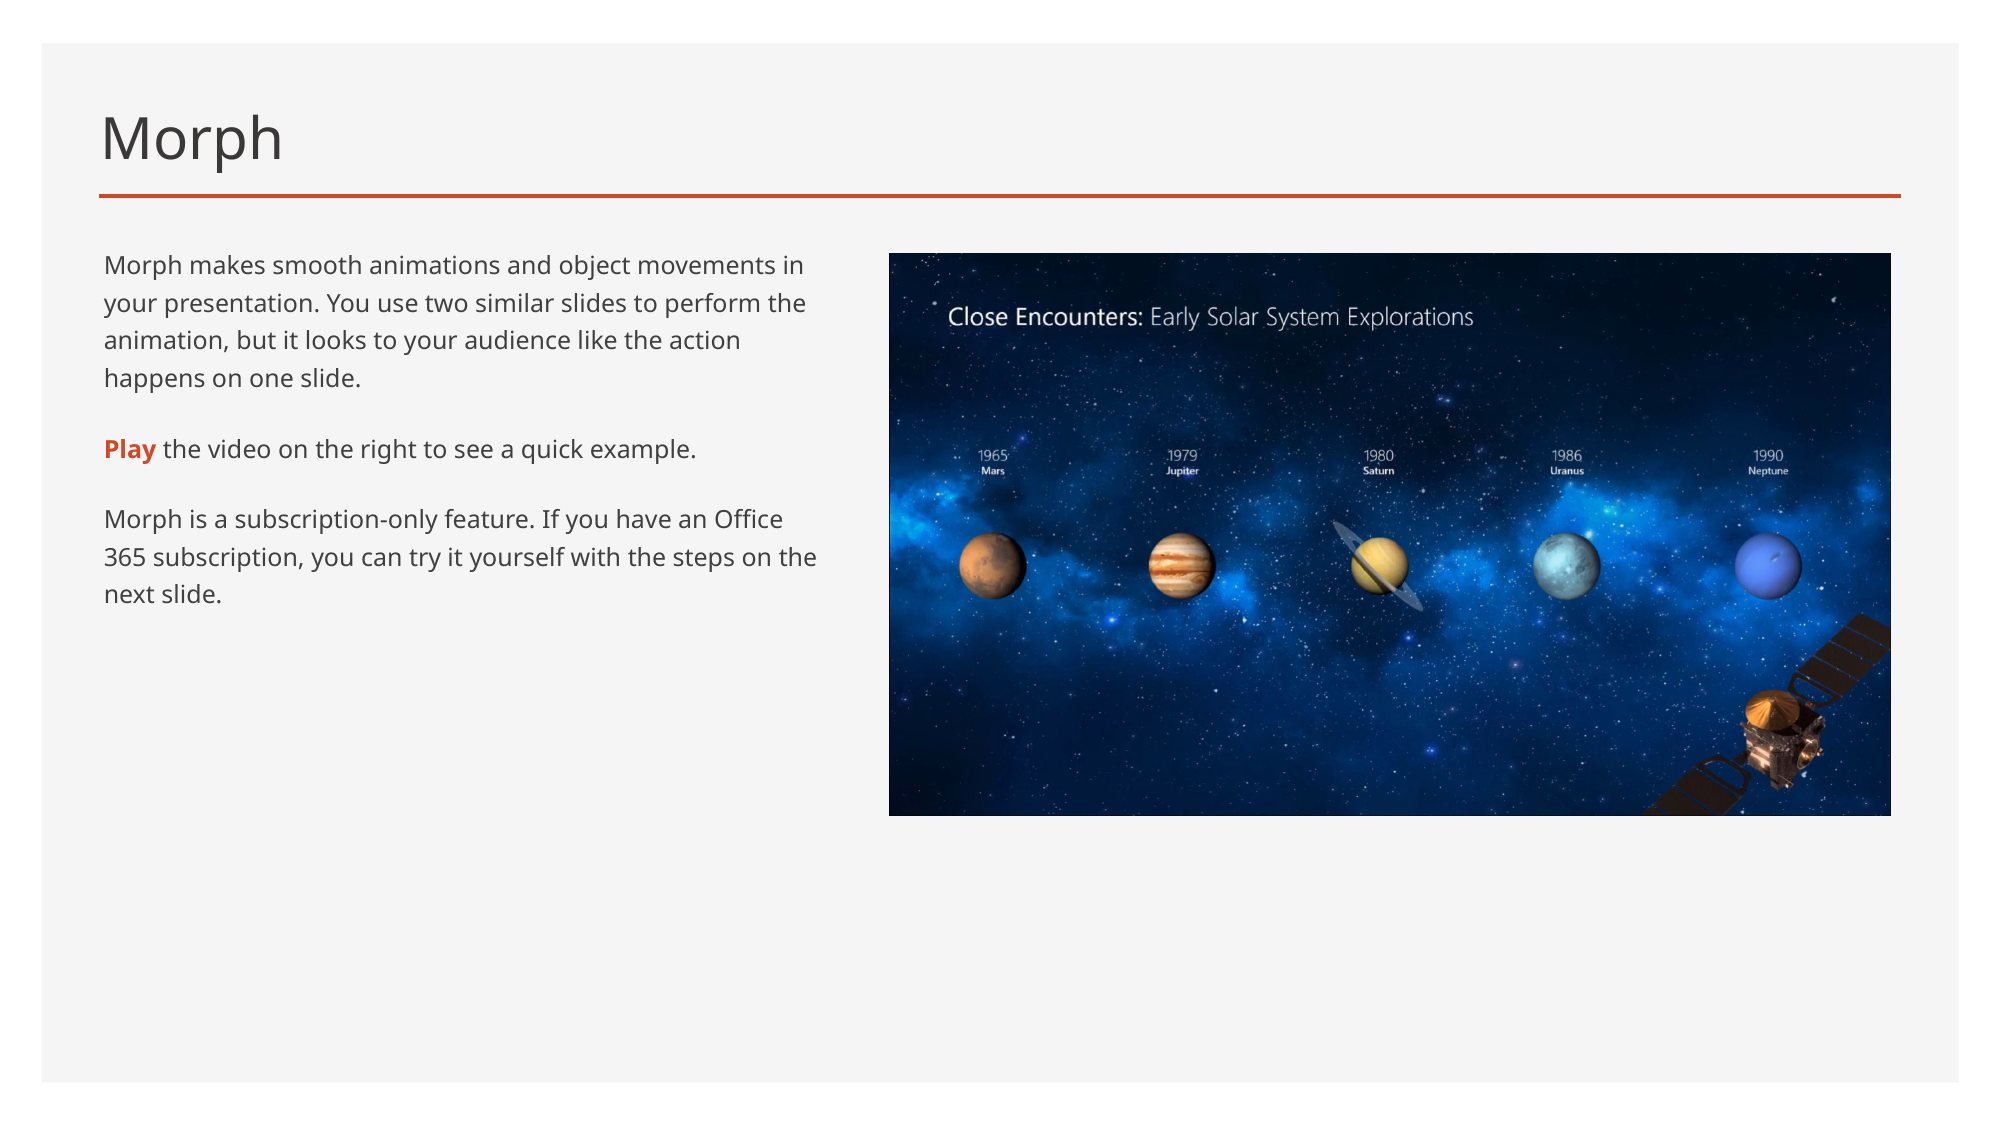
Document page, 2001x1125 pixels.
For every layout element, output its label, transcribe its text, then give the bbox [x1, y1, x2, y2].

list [888, 252, 1892, 817]
title Morph [85, 73, 1214, 179]
list Morph makes smooth animations and object movements in your presentation. You use two similar slides to perform the animation, but it looks to your audience like the action happens on one slide. Play the video on the right to see a quick example. Morph is a subscription-only feature. If you have an Office 365 subscription, you can try it yourself with the steps on the next slide. [88, 234, 837, 1021]
